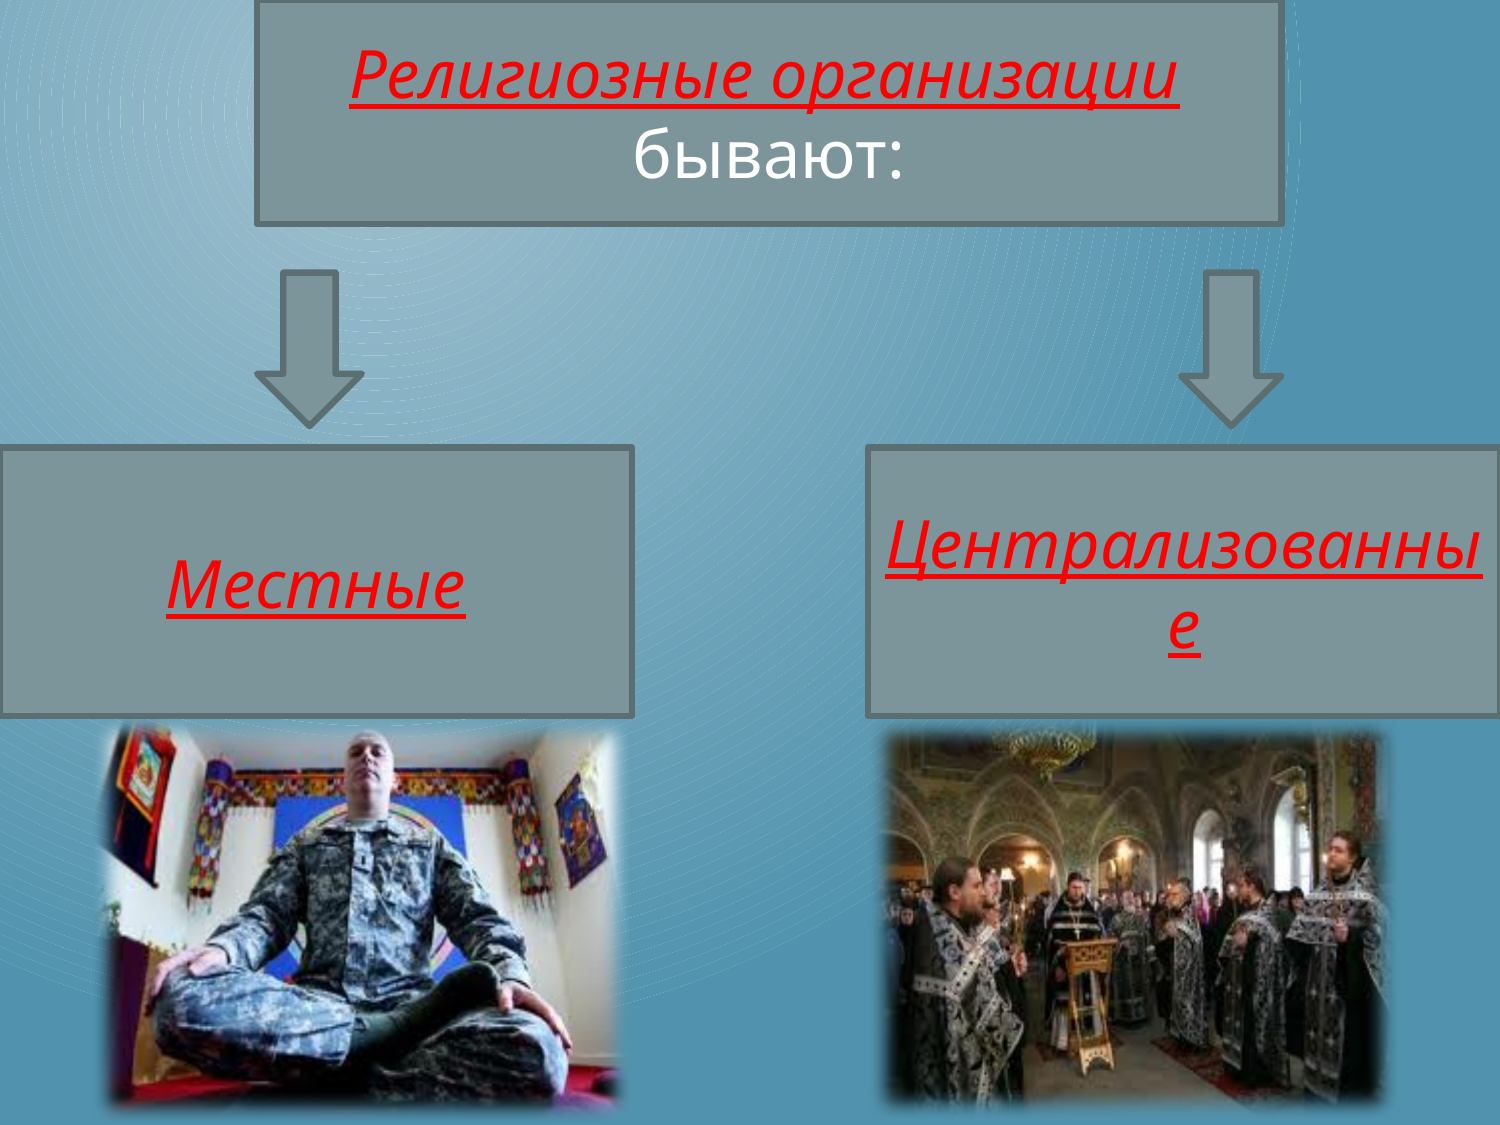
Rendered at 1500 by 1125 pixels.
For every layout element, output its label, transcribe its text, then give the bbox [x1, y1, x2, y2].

text_box Религиозные организации бывают: [254, 0, 1285, 227]
text_box Местные [0, 444, 635, 719]
text_box [1178, 269, 1285, 430]
text_box Централизованные [865, 444, 1500, 719]
picture [91, 715, 633, 1125]
picture [867, 715, 1400, 1122]
text_box [254, 269, 365, 430]
